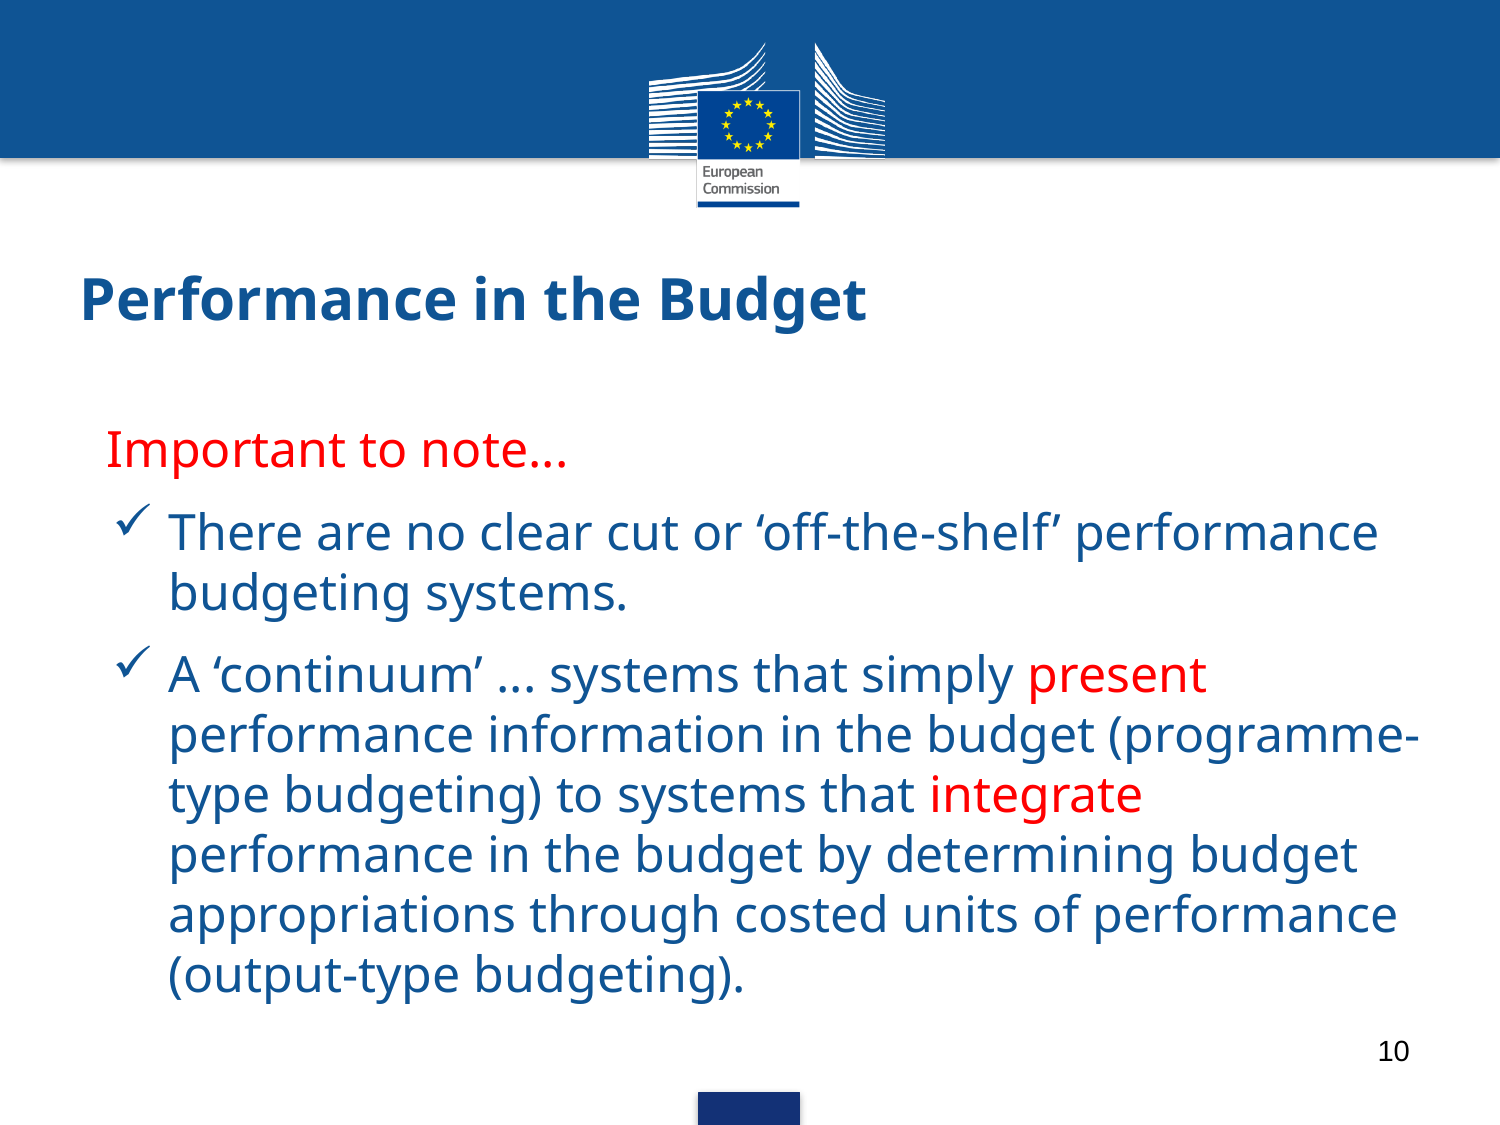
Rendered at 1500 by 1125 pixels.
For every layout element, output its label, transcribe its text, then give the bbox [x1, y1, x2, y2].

slide_number 10 [1074, 1024, 1426, 1103]
title Performance in the Budget [64, 219, 1416, 374]
list Important to note... There are no clear cut or ‘off-the-shelf’ performance budgeting systems. A ‘continuum’ ... systems that simply present performance information in the budget (programme-type budgeting) to systems that integrate performance in the budget by determining budget appropriations through costed units of performance (output-type budgeting). [34, 409, 1466, 1055]
picture [649, 42, 885, 208]
